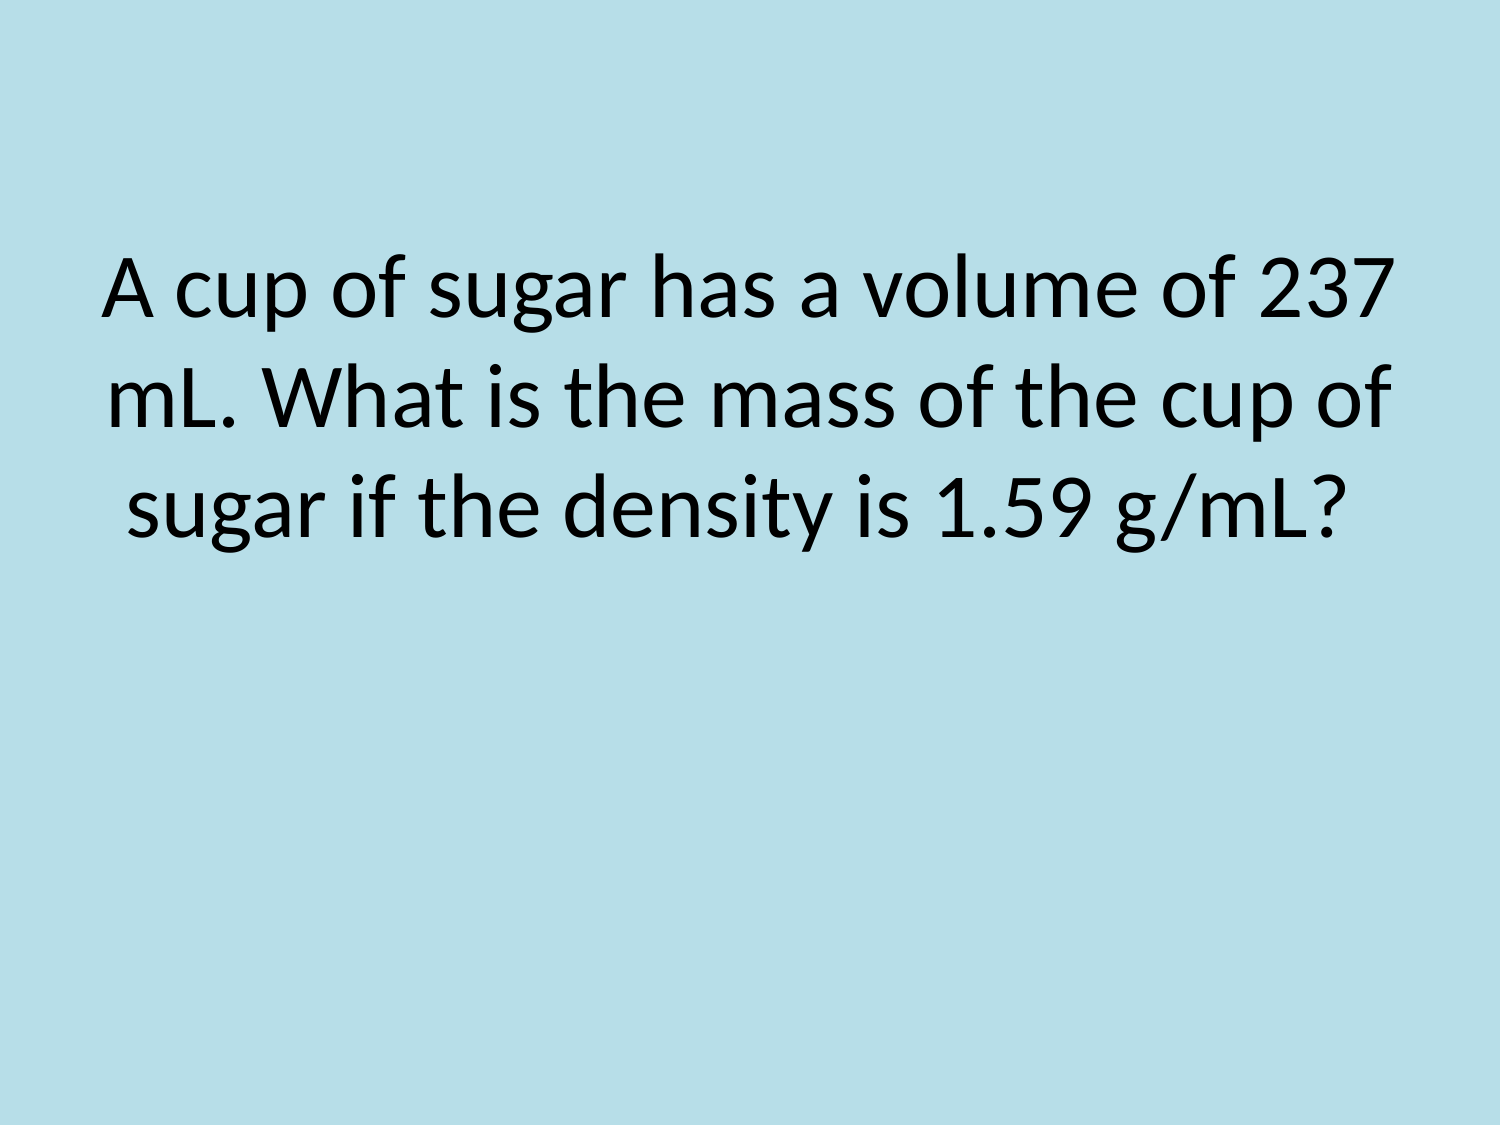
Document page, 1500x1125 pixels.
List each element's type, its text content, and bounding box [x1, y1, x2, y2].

title A cup of sugar has a volume of 237 mL. What is the mass of the cup of sugar if the density is 1.59 g/mL? [75, 45, 1425, 738]
